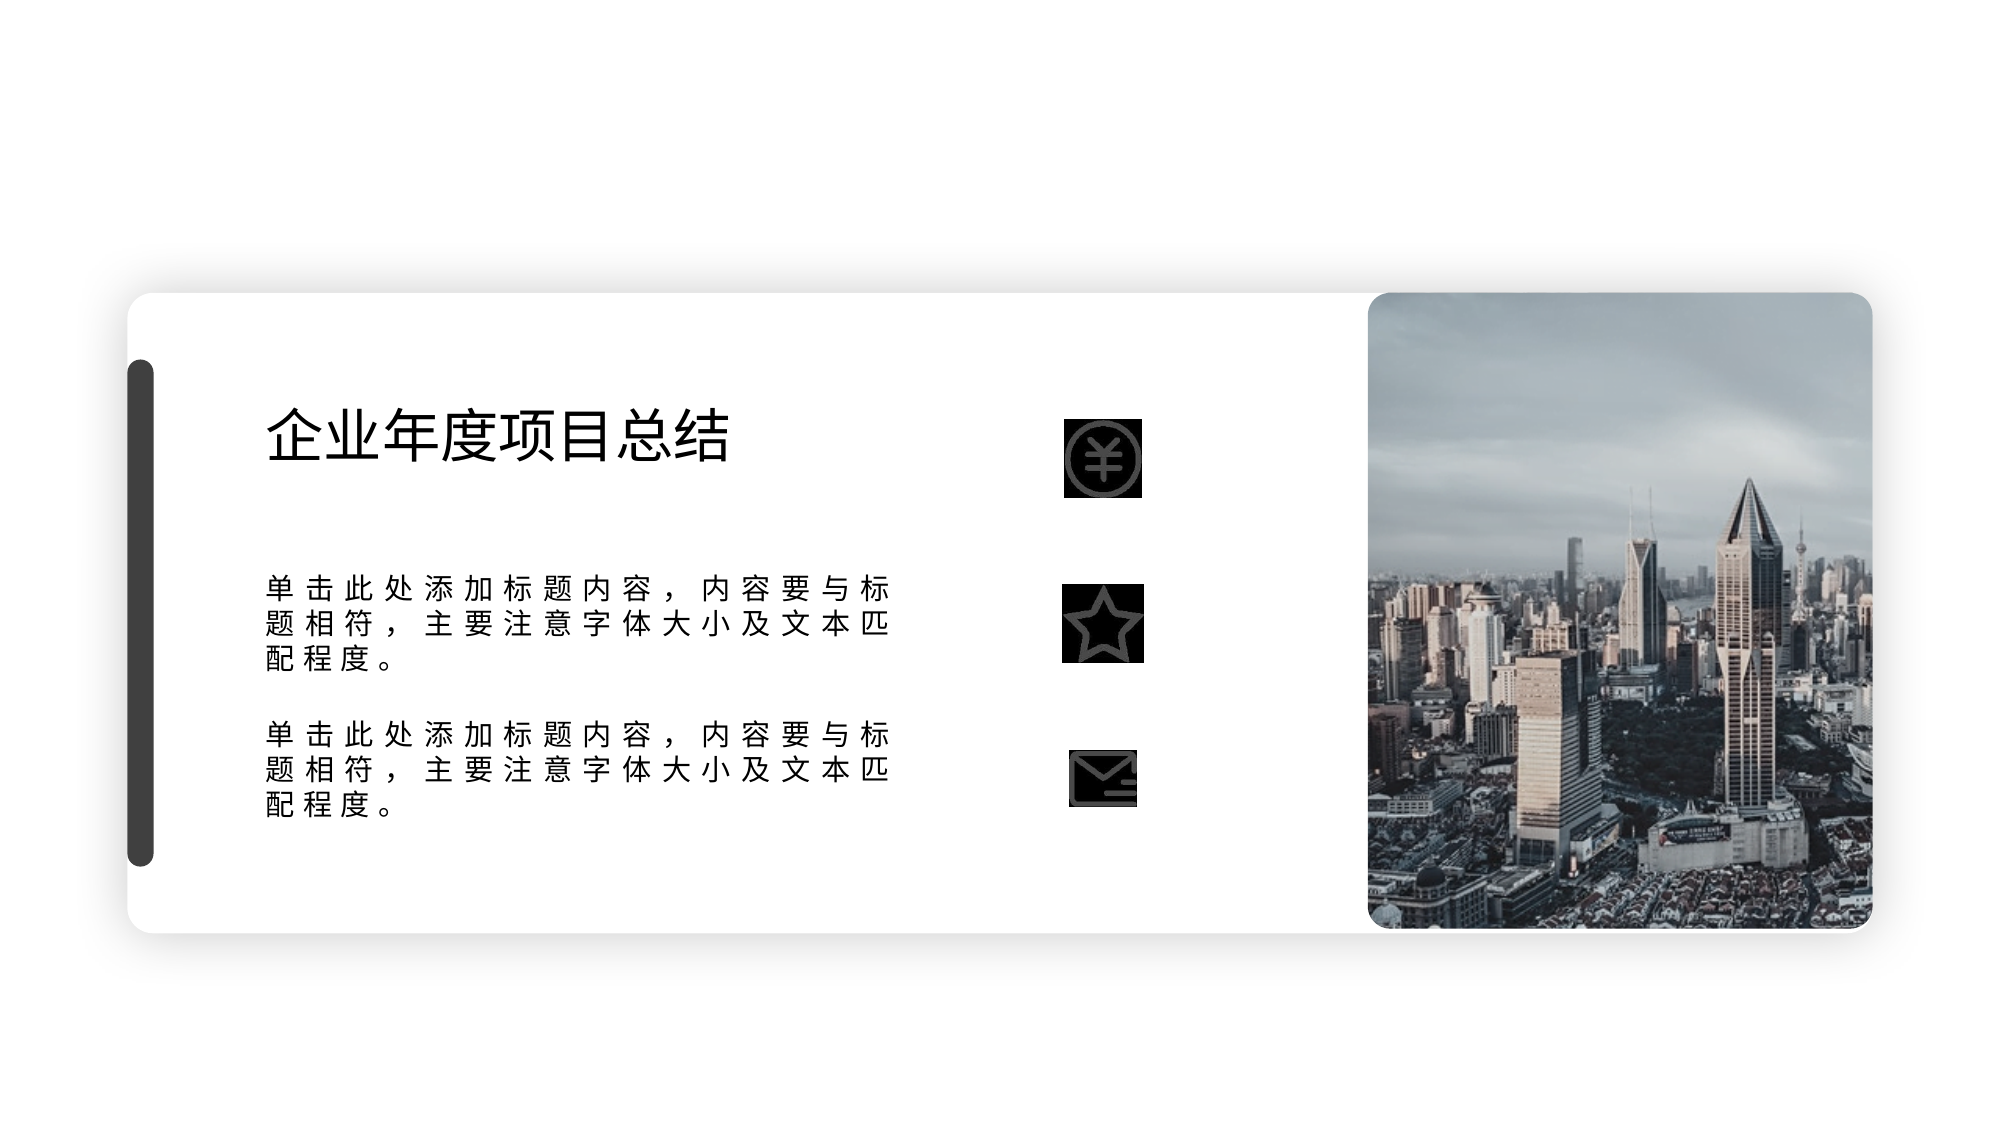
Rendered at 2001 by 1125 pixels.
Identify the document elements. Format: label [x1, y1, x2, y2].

picture [1064, 419, 1142, 498]
text_box [127, 292, 1873, 934]
picture [1069, 750, 1137, 807]
picture [1062, 584, 1144, 663]
